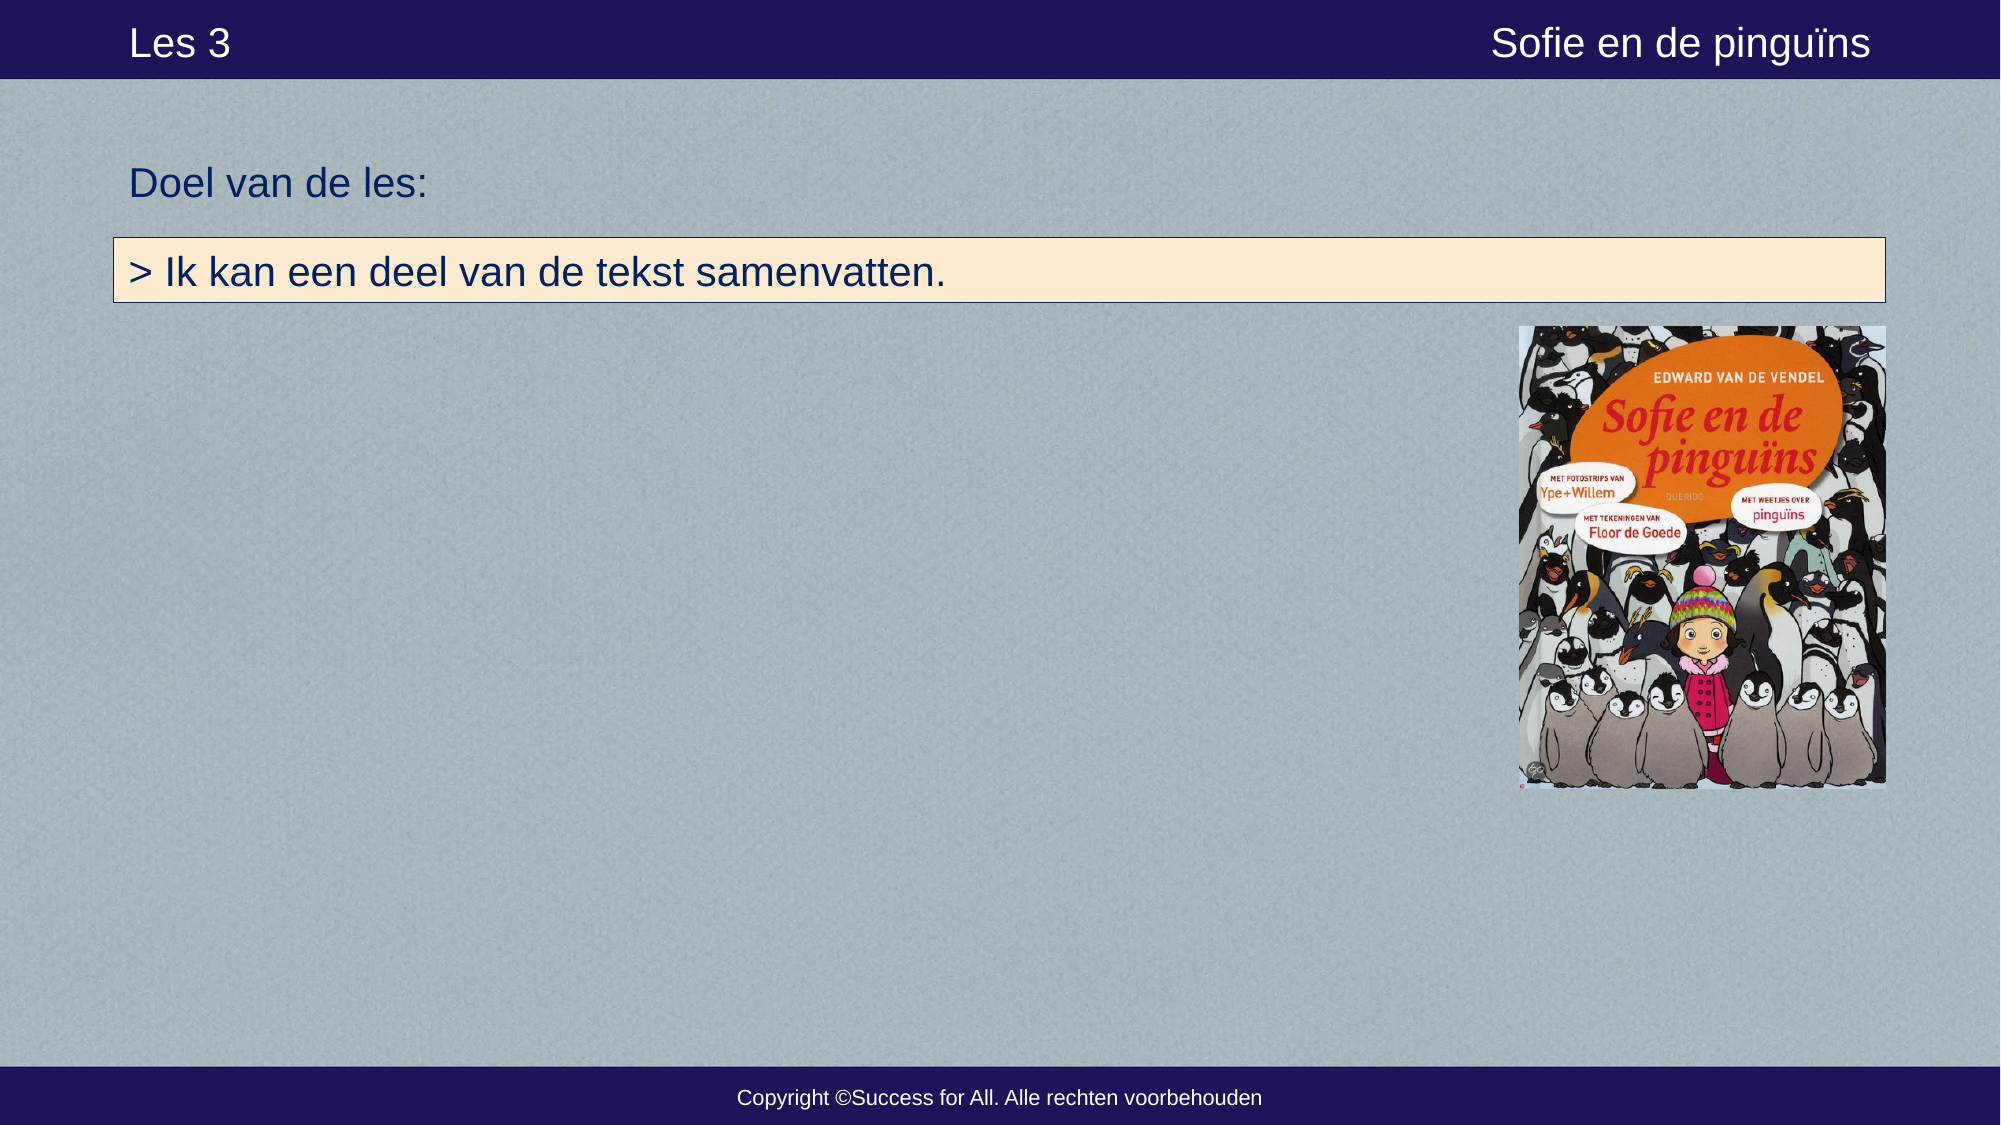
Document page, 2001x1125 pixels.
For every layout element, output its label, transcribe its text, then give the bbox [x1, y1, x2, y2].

text_box Doel van de les: [113, 148, 1635, 214]
text_box Sofie en de pinguïns [999, 8, 1886, 73]
picture [0, 0, 2001, 1125]
text_box > Ik kan een deel van de tekst samenvatten. [113, 237, 1886, 303]
text_box Les 3 [114, 8, 354, 73]
text_box Copyright ©Success for All. Alle rechten voorbehouden [0, 1076, 2000, 1125]
